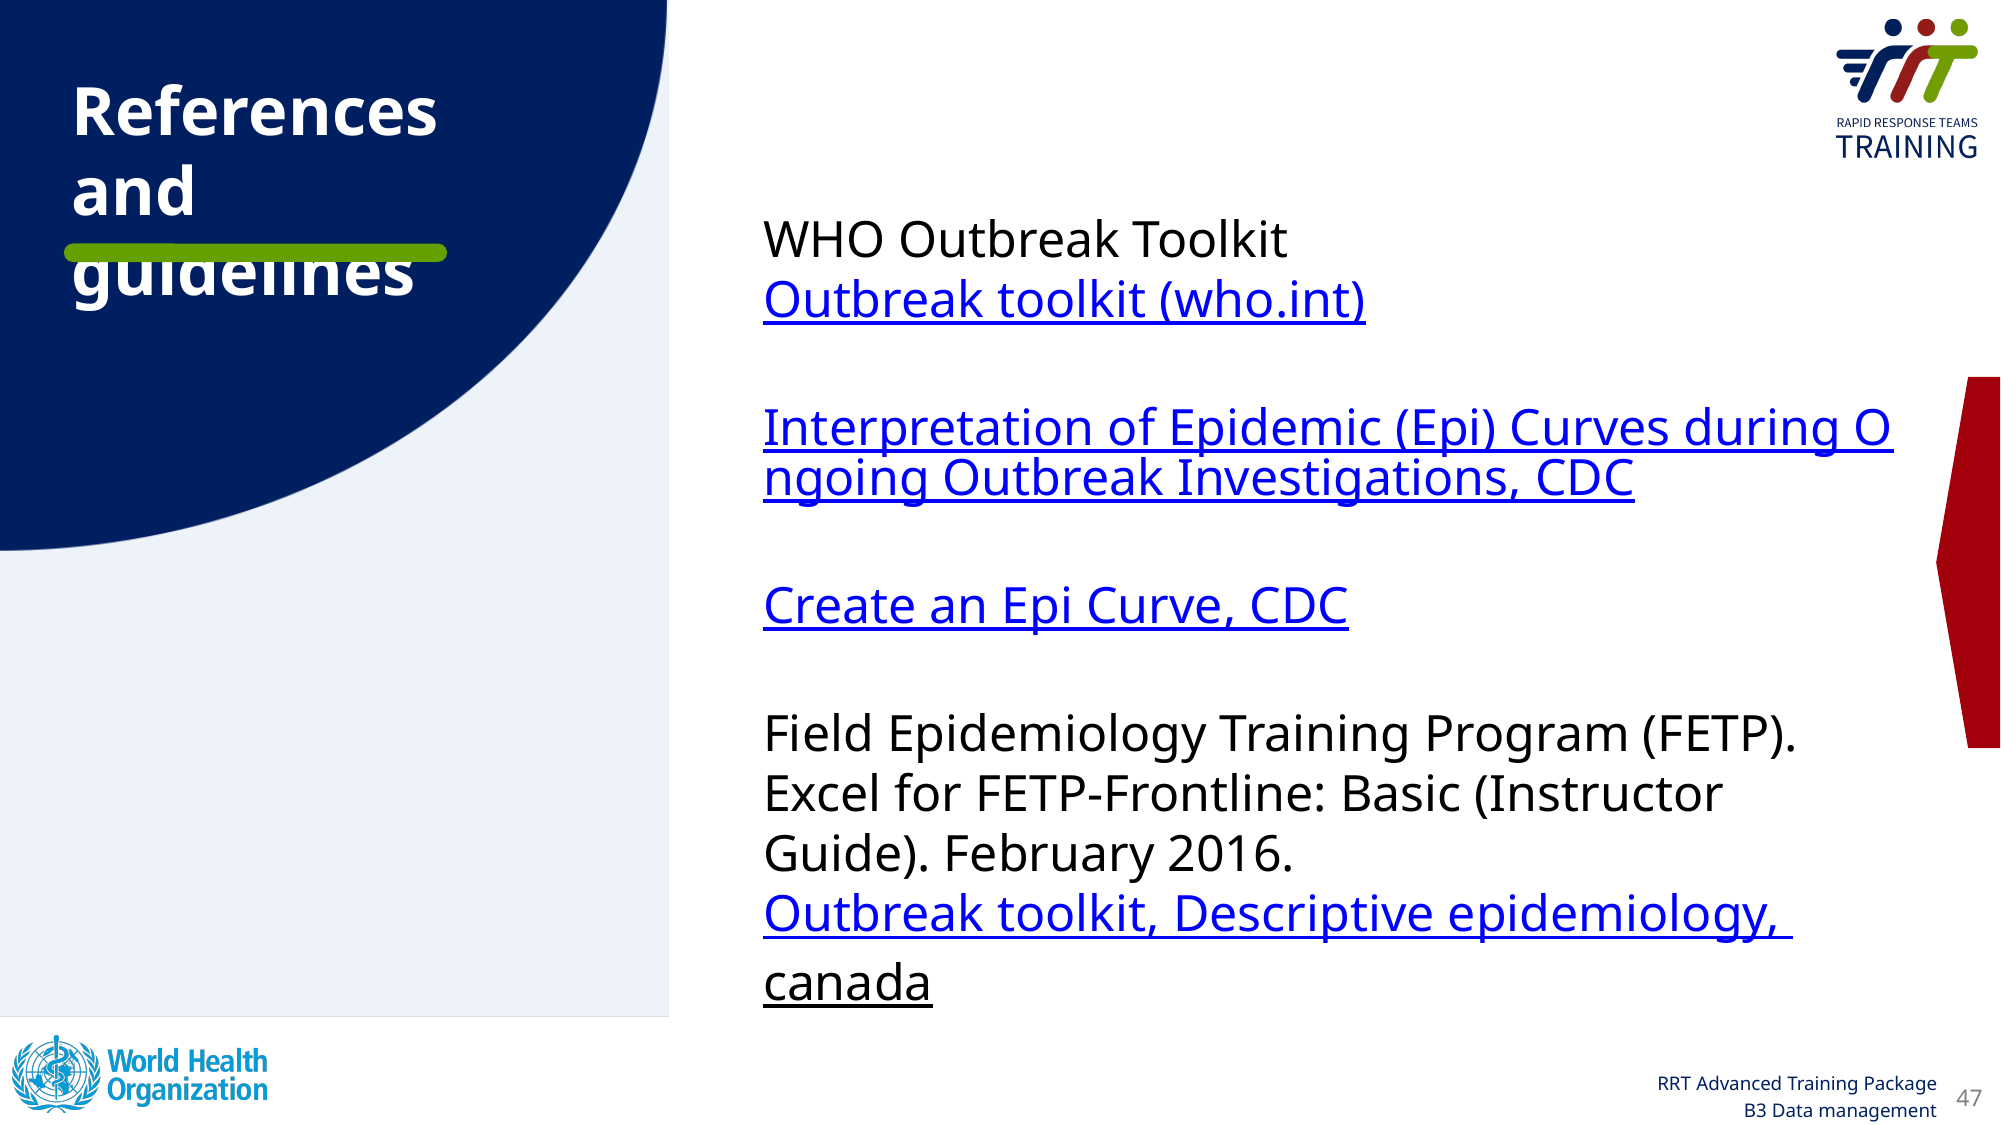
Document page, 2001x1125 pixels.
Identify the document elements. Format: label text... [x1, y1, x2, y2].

picture [12, 1083, 48, 1113]
picture [1835, 19, 1978, 167]
picture [12, 1035, 267, 1113]
picture [0, 0, 669, 1018]
picture [58, 1050, 64, 1058]
text_box WHO Outbreak Toolkit Outbreak toolkit (who.int) Interpretation of Epidemic (Epi) Curves during Ongoing Outbreak Investigations, CDC Create an Epi Curve, CDC Field Epidemiology Training Program (FETP). Excel for FETP-Frontline: Basic (Instructor Guide). February 2016. Outbreak toolkit, Descriptive epidemiology, canada [755, 199, 1912, 1036]
